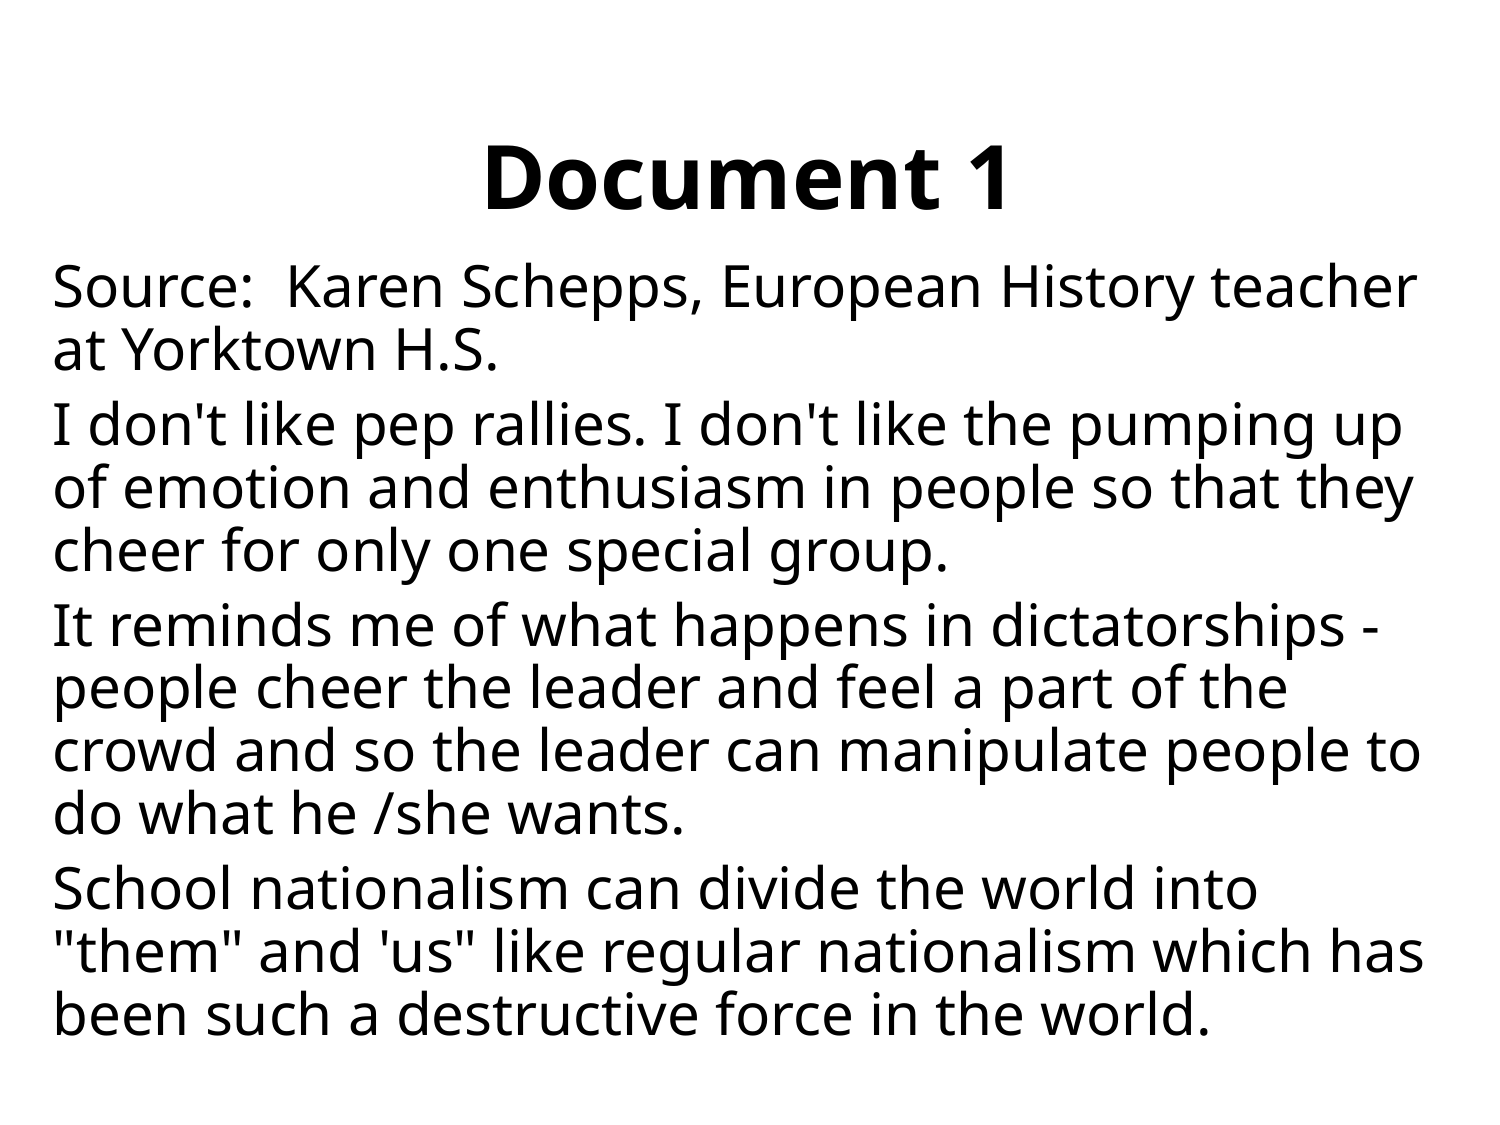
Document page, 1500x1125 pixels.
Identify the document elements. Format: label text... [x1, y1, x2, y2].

list Source: Karen Schepps, European History teacher at Yorktown H.S. I don't like pep rallies. I don't like the pumping up of emotion and enthusiasm in people so that they cheer for only one special group. It reminds me of what happens in dictatorships - people cheer the leader and feel a part of the crowd and so the leader can manipulate people to do what he /she wants. School nationalism can divide the world into "them" and 'us" like regular nationalism which has been such a destructive force in the world. [37, 249, 1463, 1088]
title Document 1 [37, 112, 1460, 235]
